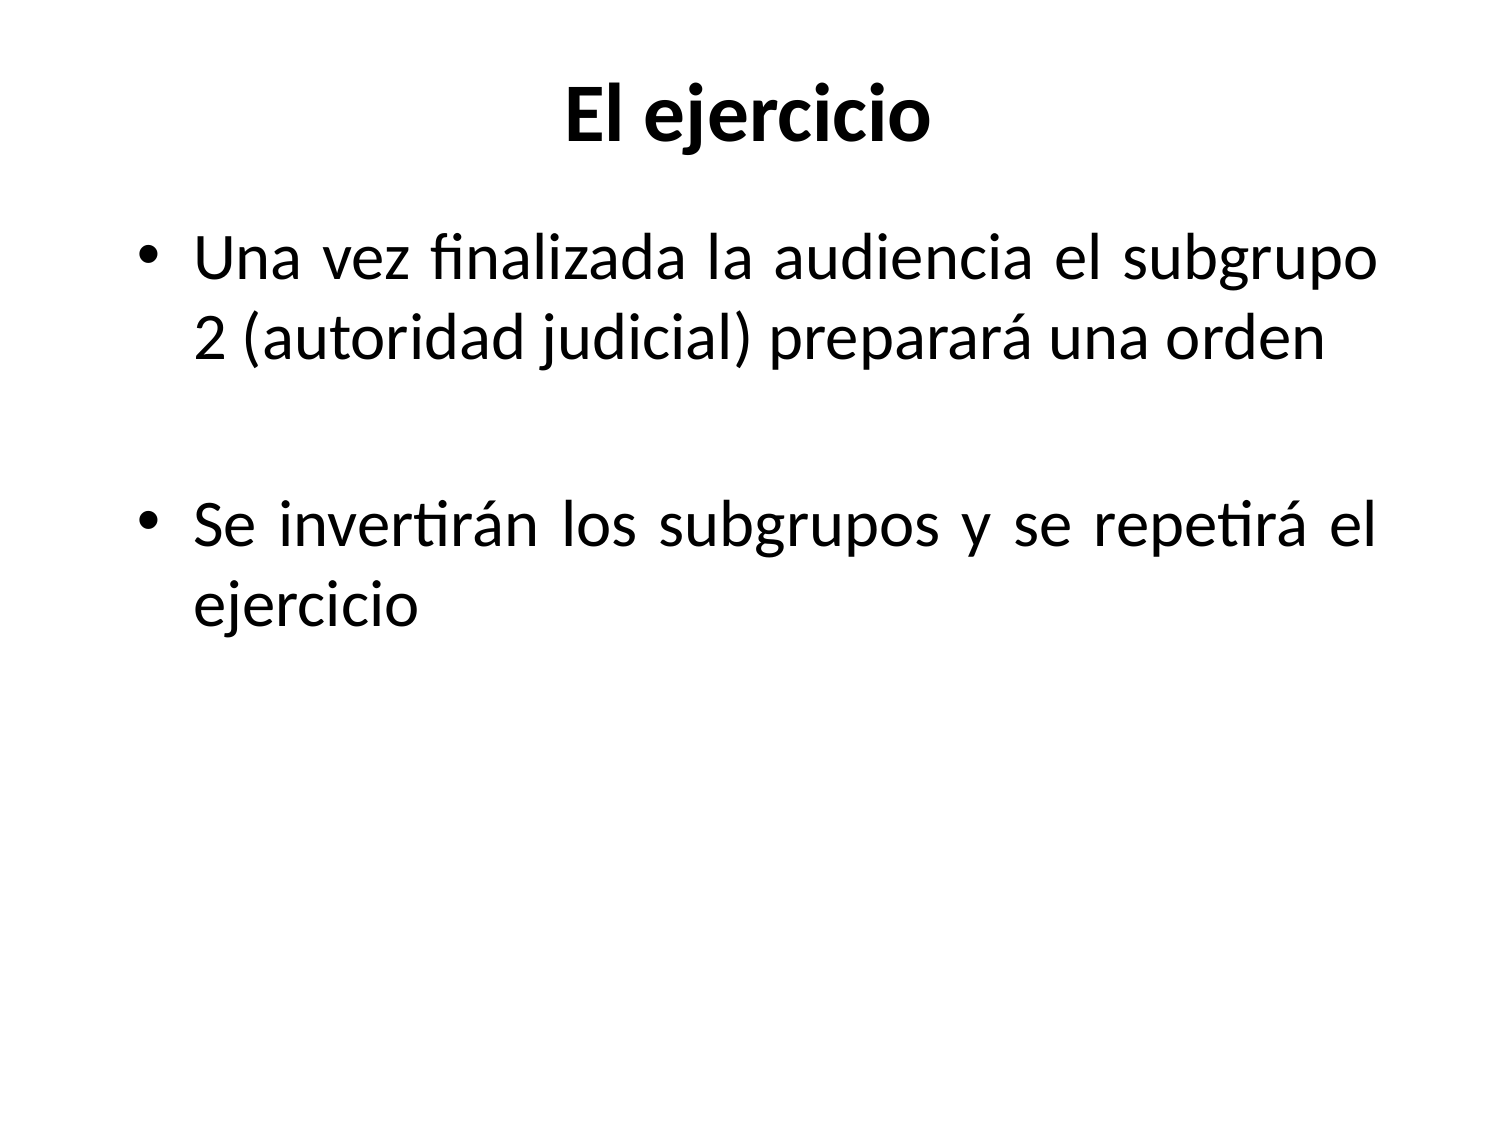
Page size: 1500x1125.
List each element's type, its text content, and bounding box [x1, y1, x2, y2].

text_box Una vez finalizada la audiencia el subgrupo 2 (autoridad judicial) preparará una orden Se invertirán los subgrupos y se repetirá el ejercicio [122, 239, 1394, 1125]
text_box El ejercicio [83, 51, 1433, 239]
